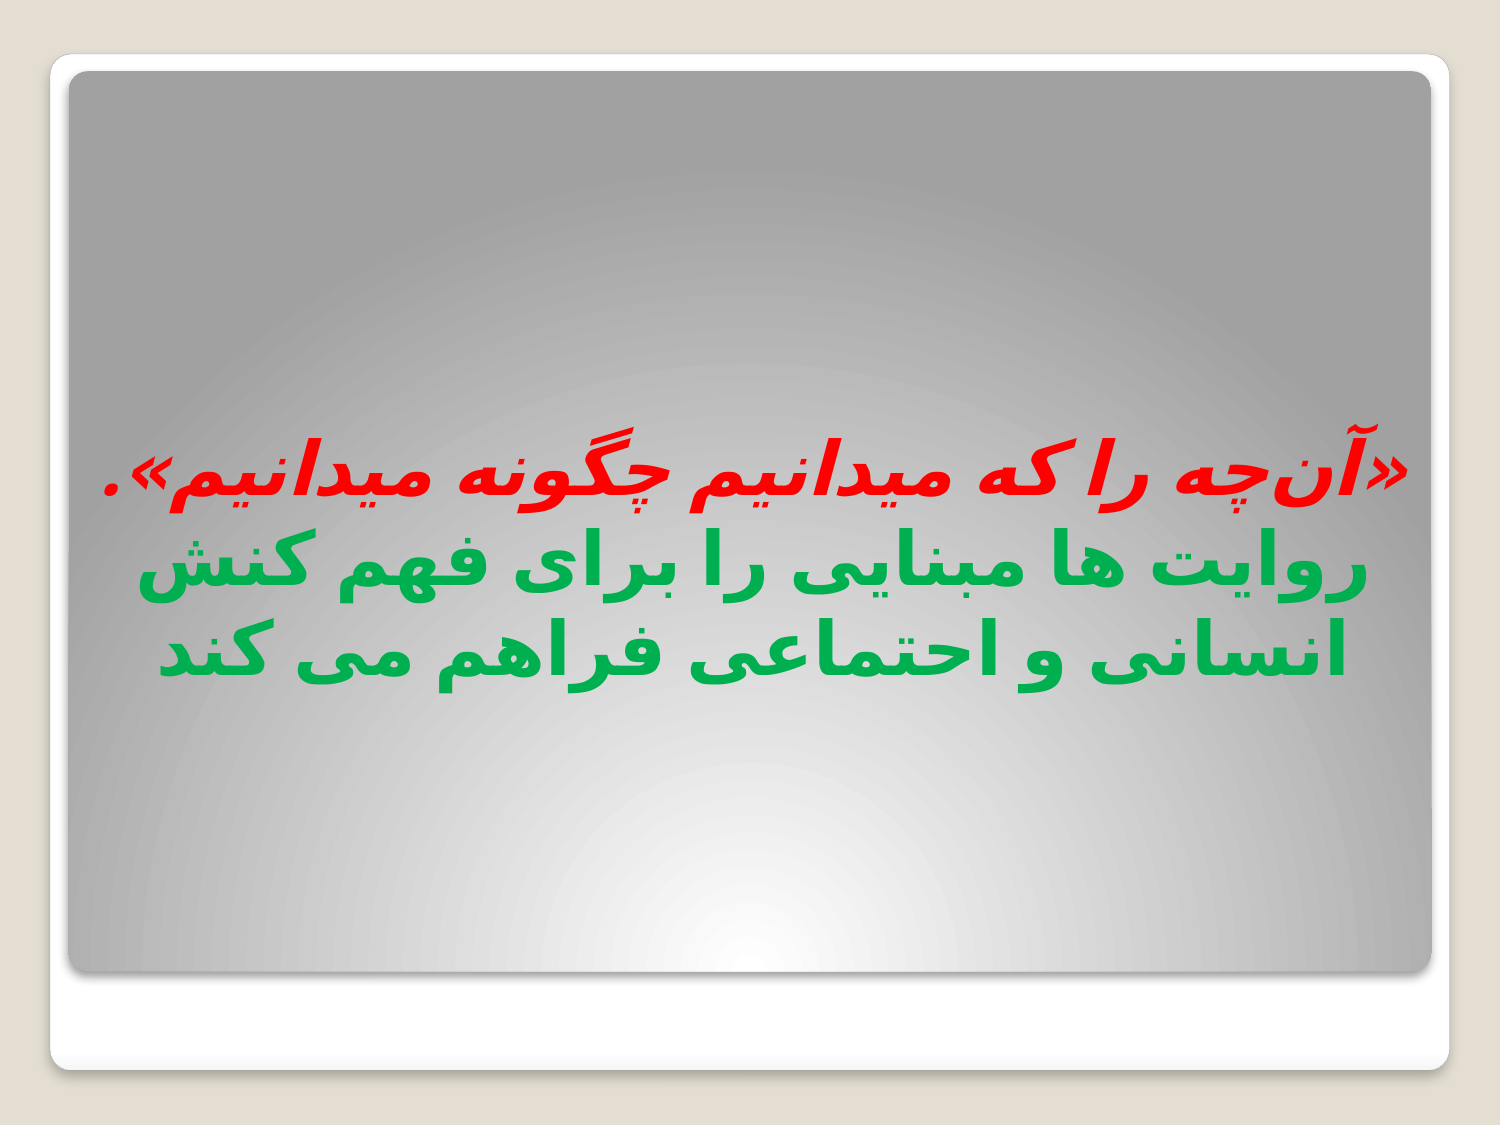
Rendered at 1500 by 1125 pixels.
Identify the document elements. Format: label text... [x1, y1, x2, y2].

title «آن‌چه را که می­دانیم چگونه می­دانیم». روایت ها مبنایی را برای فهم کنش انسانی و احتماعی فراهم می کند [82, 212, 1425, 788]
